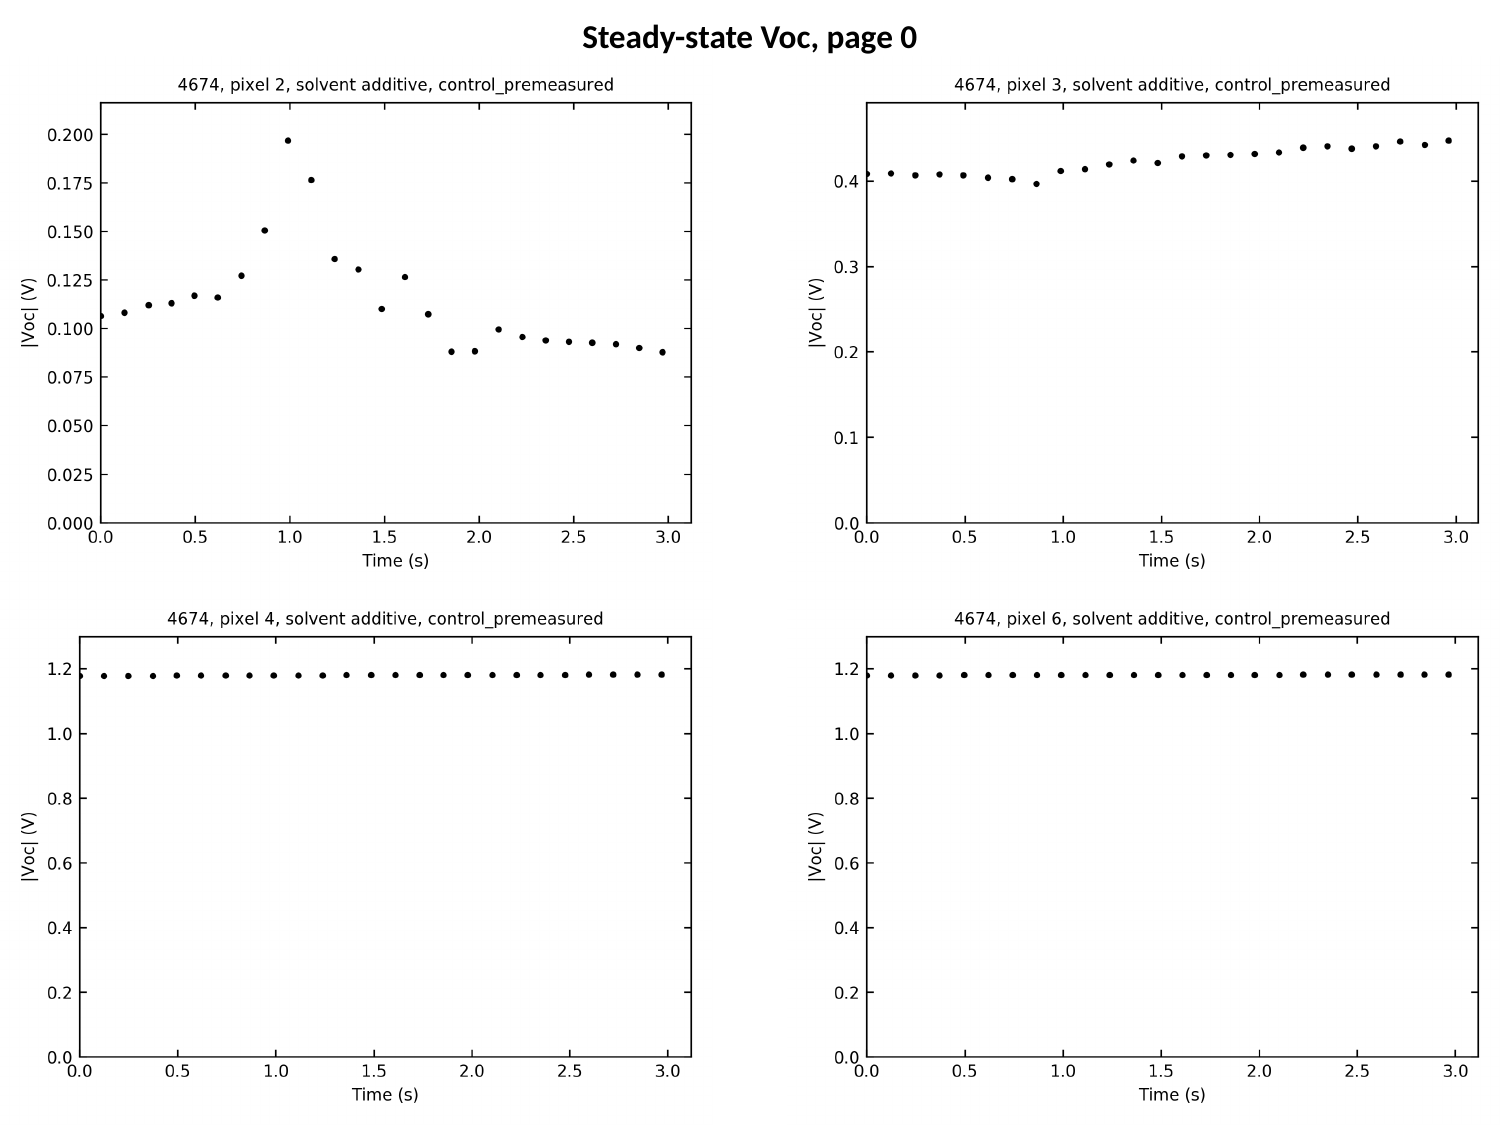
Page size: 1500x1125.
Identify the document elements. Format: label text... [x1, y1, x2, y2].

picture [0, 56, 713, 1125]
title Steady-state Voc, page 0 [0, 0, 1500, 75]
picture [787, 56, 1500, 1125]
